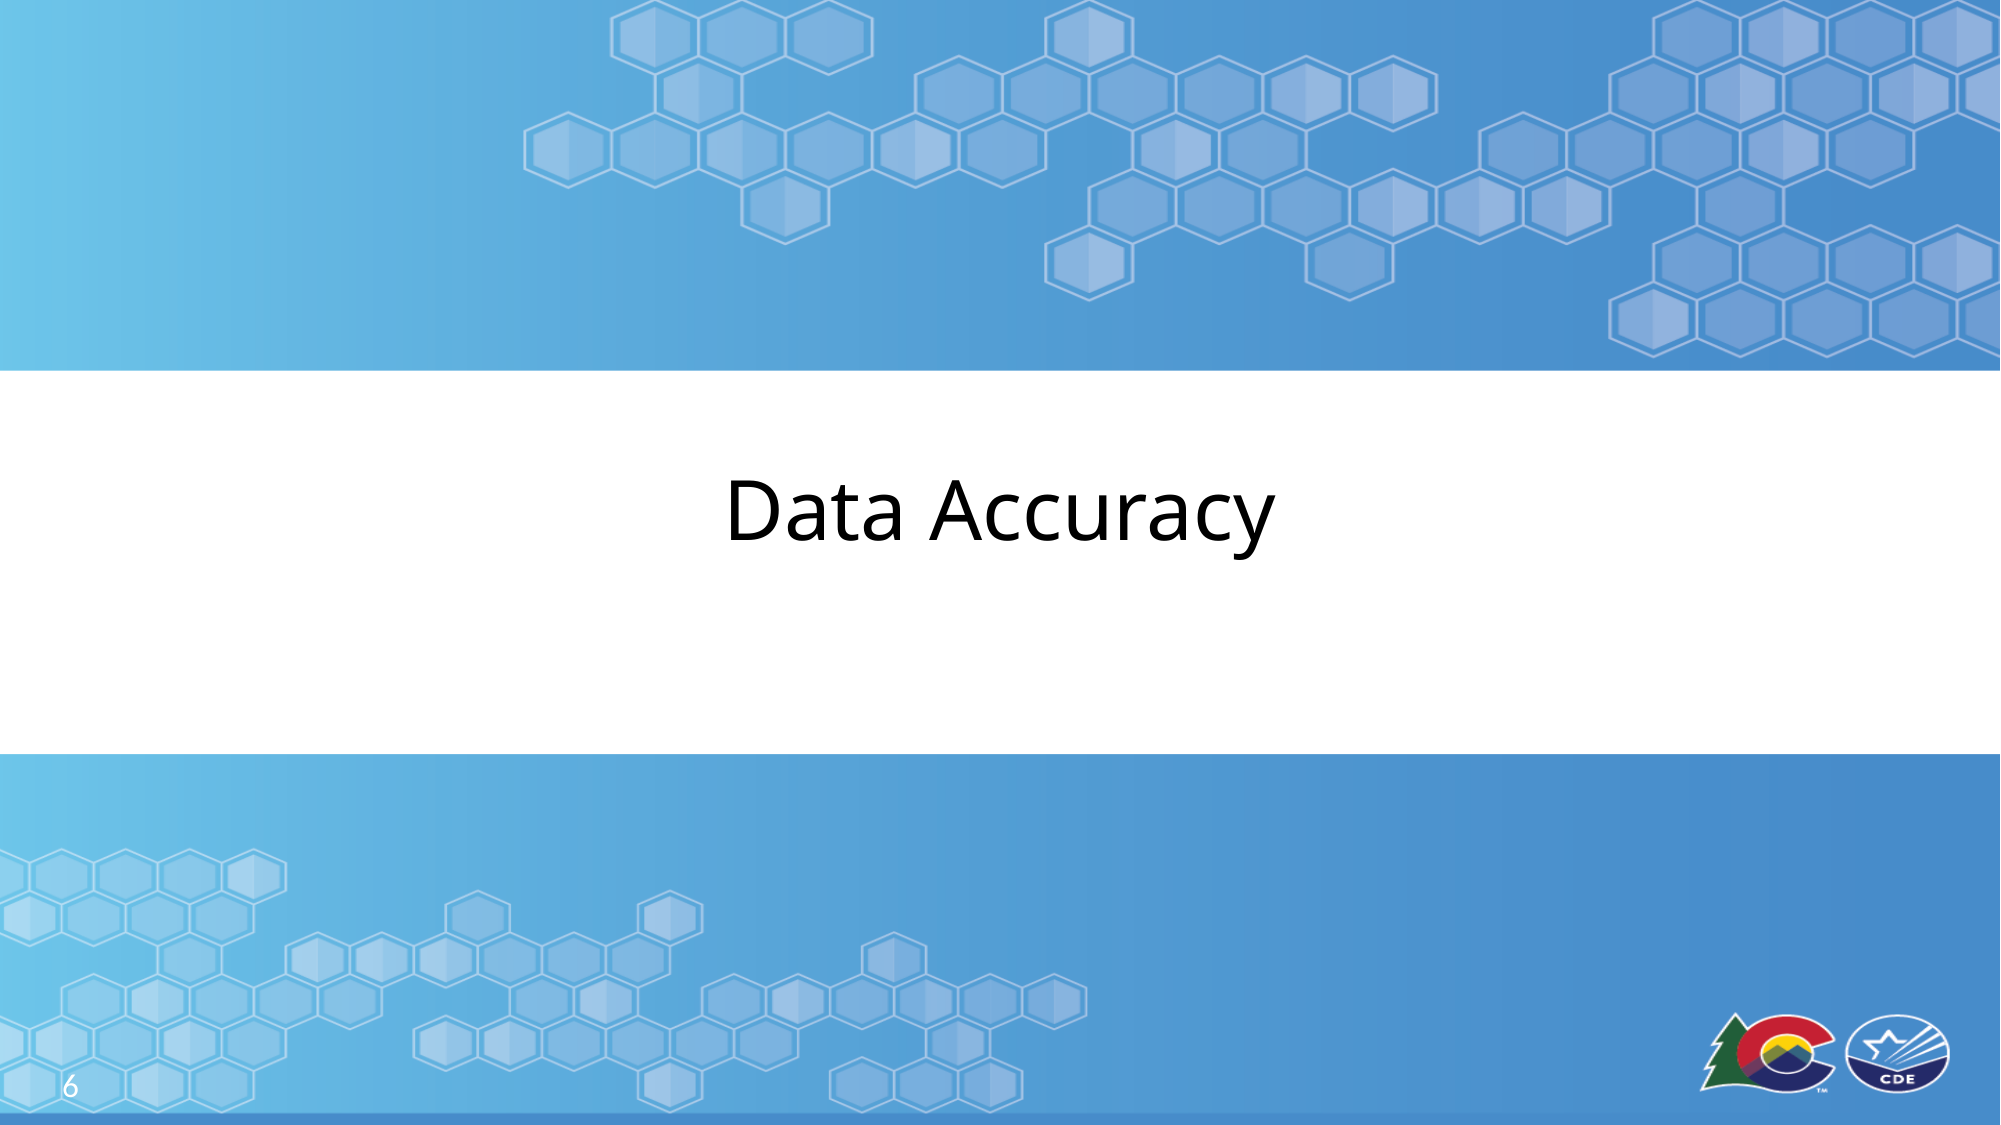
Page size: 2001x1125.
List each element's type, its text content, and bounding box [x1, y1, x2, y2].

title Data Accuracy [0, 370, 2000, 755]
slide_number 6 [47, 1054, 498, 1115]
picture [0, 0, 2000, 370]
picture [0, 755, 2000, 1125]
